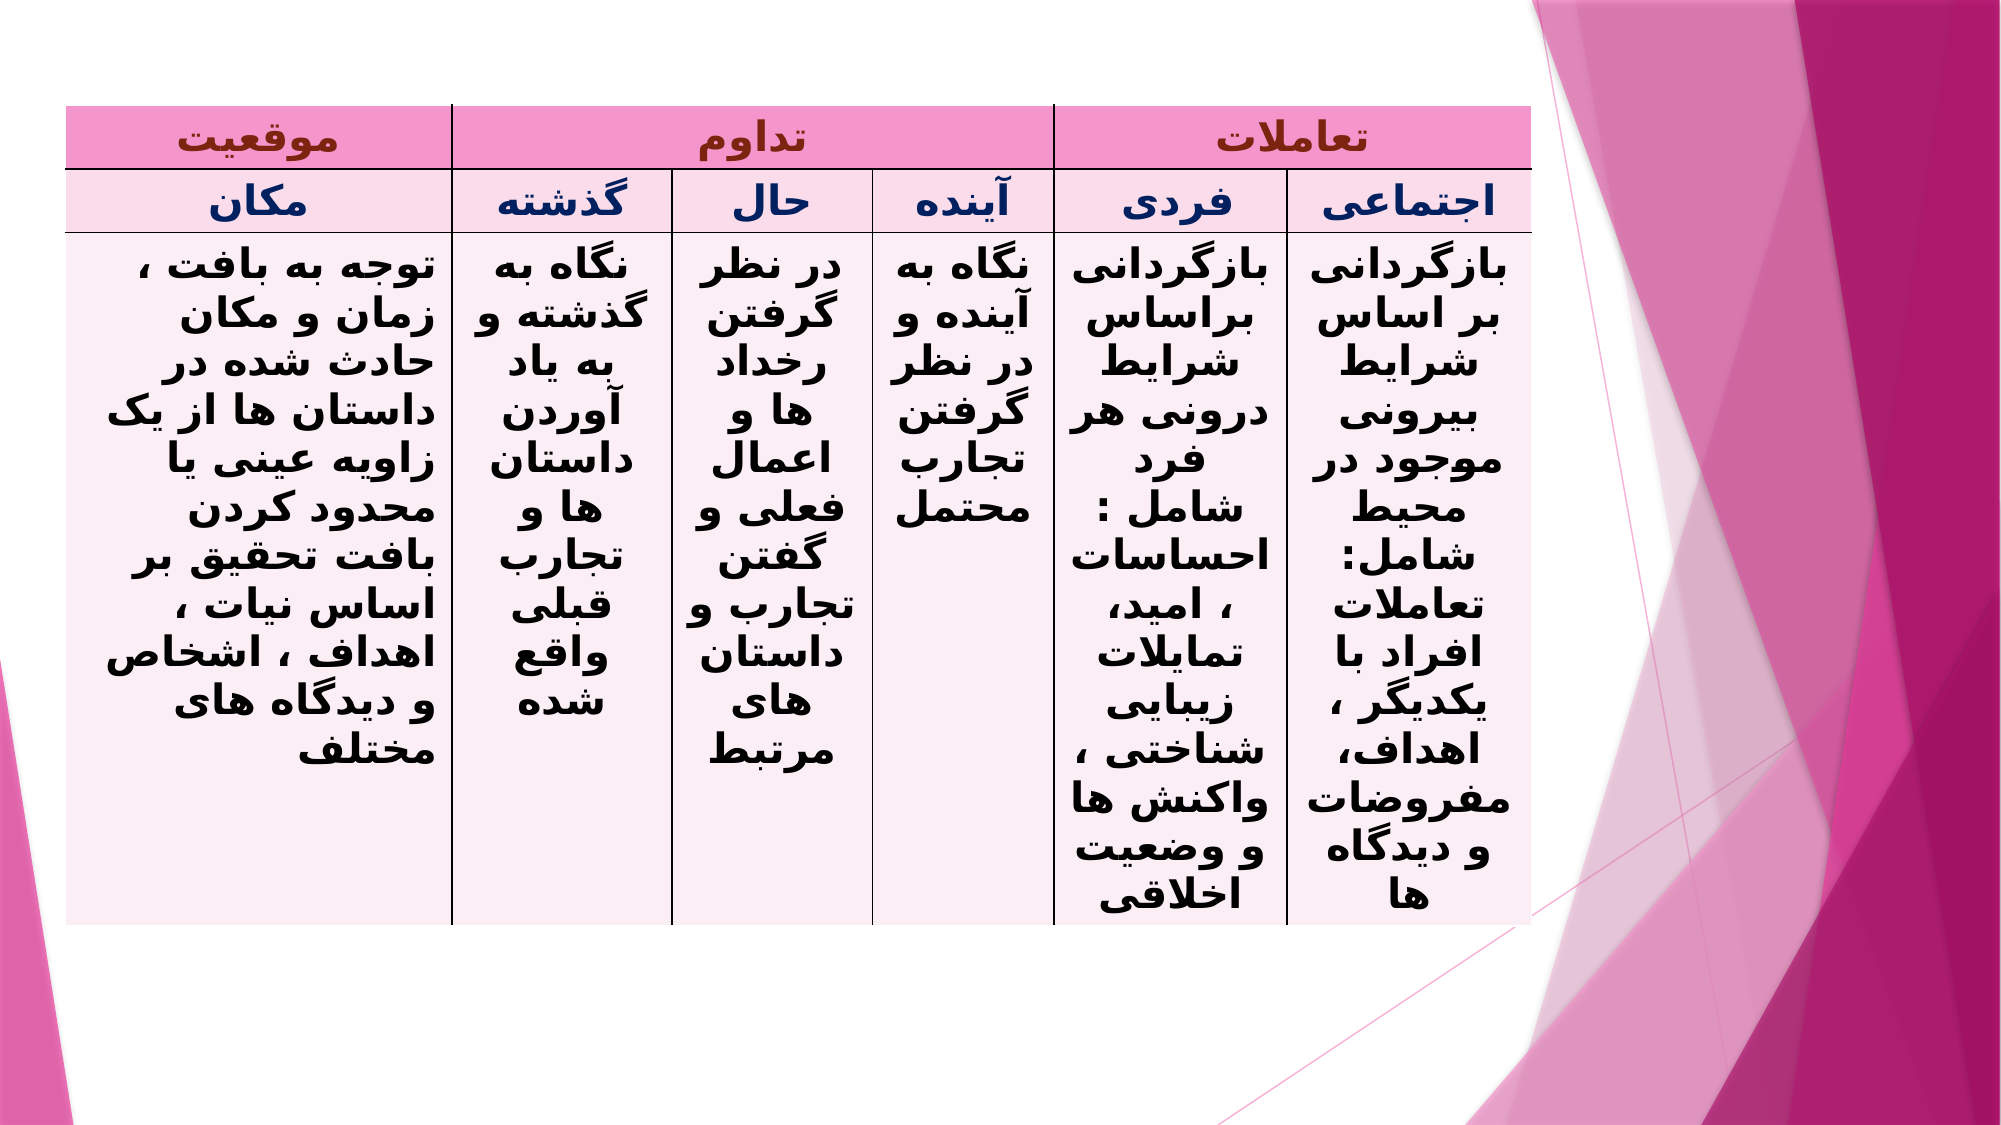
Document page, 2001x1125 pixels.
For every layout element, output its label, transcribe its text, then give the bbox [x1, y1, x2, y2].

table_cell فردی [1055, 170, 1286, 232]
table_cell بازگردانی بر اساس شرایط بیرونی موجود در محیط شامل: تعاملات افراد با یکدیگر ، اهداف، مفروضات و دیدگاه ها [1288, 233, 1531, 925]
table_cell نگاه به گذشته و به یاد آوردن داستان ها و تجارب قبلی واقع شده [453, 233, 671, 925]
table_header موقعیت [66, 106, 451, 168]
table_header تعاملات [1055, 106, 1531, 168]
table_header تداوم [453, 106, 1053, 168]
table_cell حال [673, 170, 872, 232]
table_cell توجه به بافت ، زمان و مکان حادث شده در داستان ها از یک زاویه عینی یا محدود کردن بافت تحقیق بر اساس نیات ، اهداف ، اشخاص و دیدگاه های مختلف [66, 233, 451, 925]
table_cell در نظر گرفتن رخداد ها و اعمال فعلی و گفتن تجارب و داستان های مرتبط [673, 233, 872, 925]
table_cell گذشته [453, 170, 671, 232]
table_cell آینده [873, 170, 1053, 232]
table_cell نگاه به آینده و در نظر گرفتن تجارب محتمل [873, 233, 1053, 925]
table_cell مکان [66, 170, 451, 232]
table_cell اجتماعی [1288, 170, 1531, 232]
table_cell بازگردانی براساس شرایط درونی هر فرد شامل : احساسات، امید، تمایلات زیبایی شناختی ، واکنش ها و وضعیت اخلاقی [1055, 233, 1286, 925]
